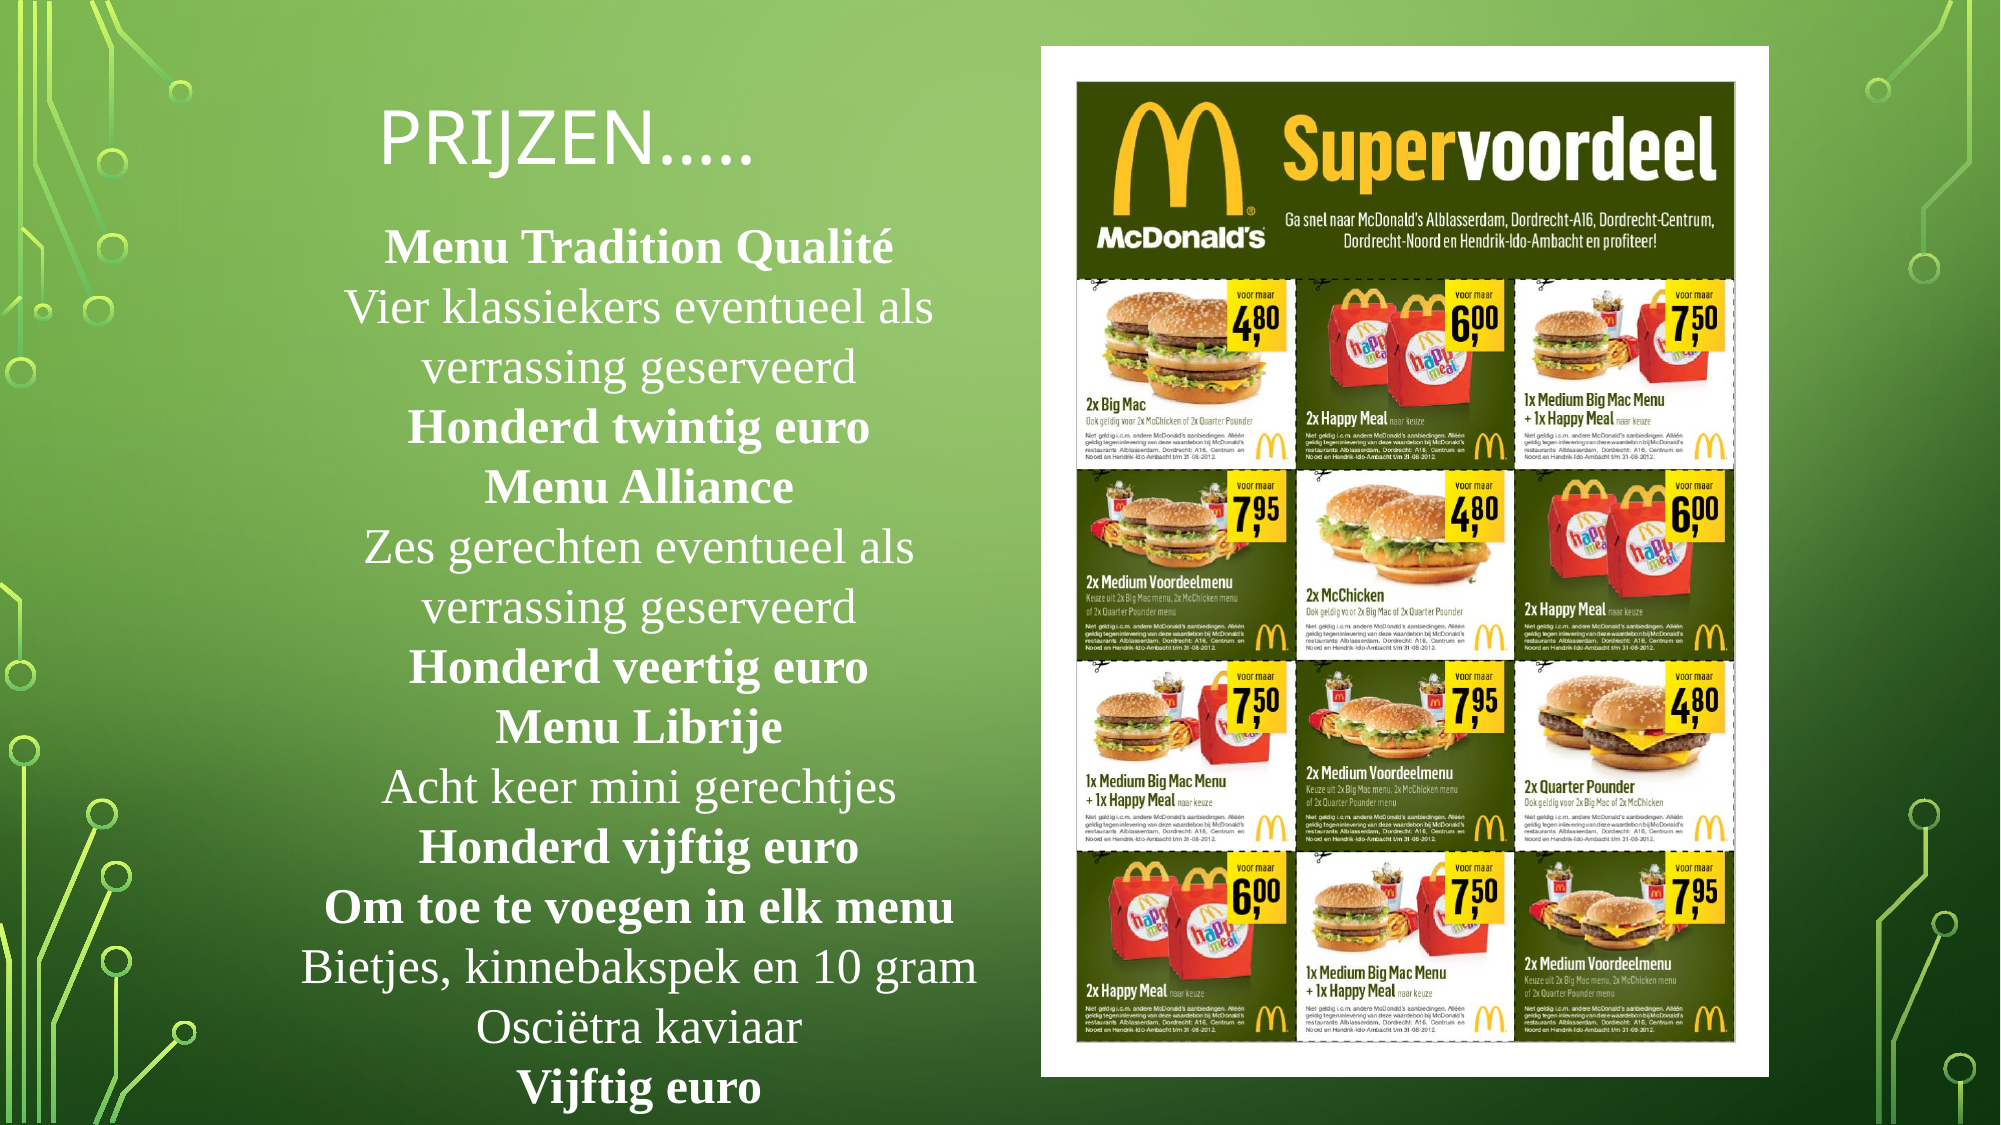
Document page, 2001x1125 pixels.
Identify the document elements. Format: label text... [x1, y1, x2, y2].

title Prijzen….. [362, 46, 1041, 235]
picture [1041, 46, 1770, 1077]
text_box Menu Tradition Qualité Vier klassiekers eventueel als verrassing geserveerd Honderd twintig euro Menu Alliance Zes gerechten eventueel als verrassing geserveerd Honderd veertig euro Menu Librije Acht keer mini gerechtjes Honderd vijftig euro Om toe te voegen in elk menu Bietjes, kinnebakspek en 10 gram Osciëtra kaviaar Vijftig euro [264, 205, 1015, 1121]
